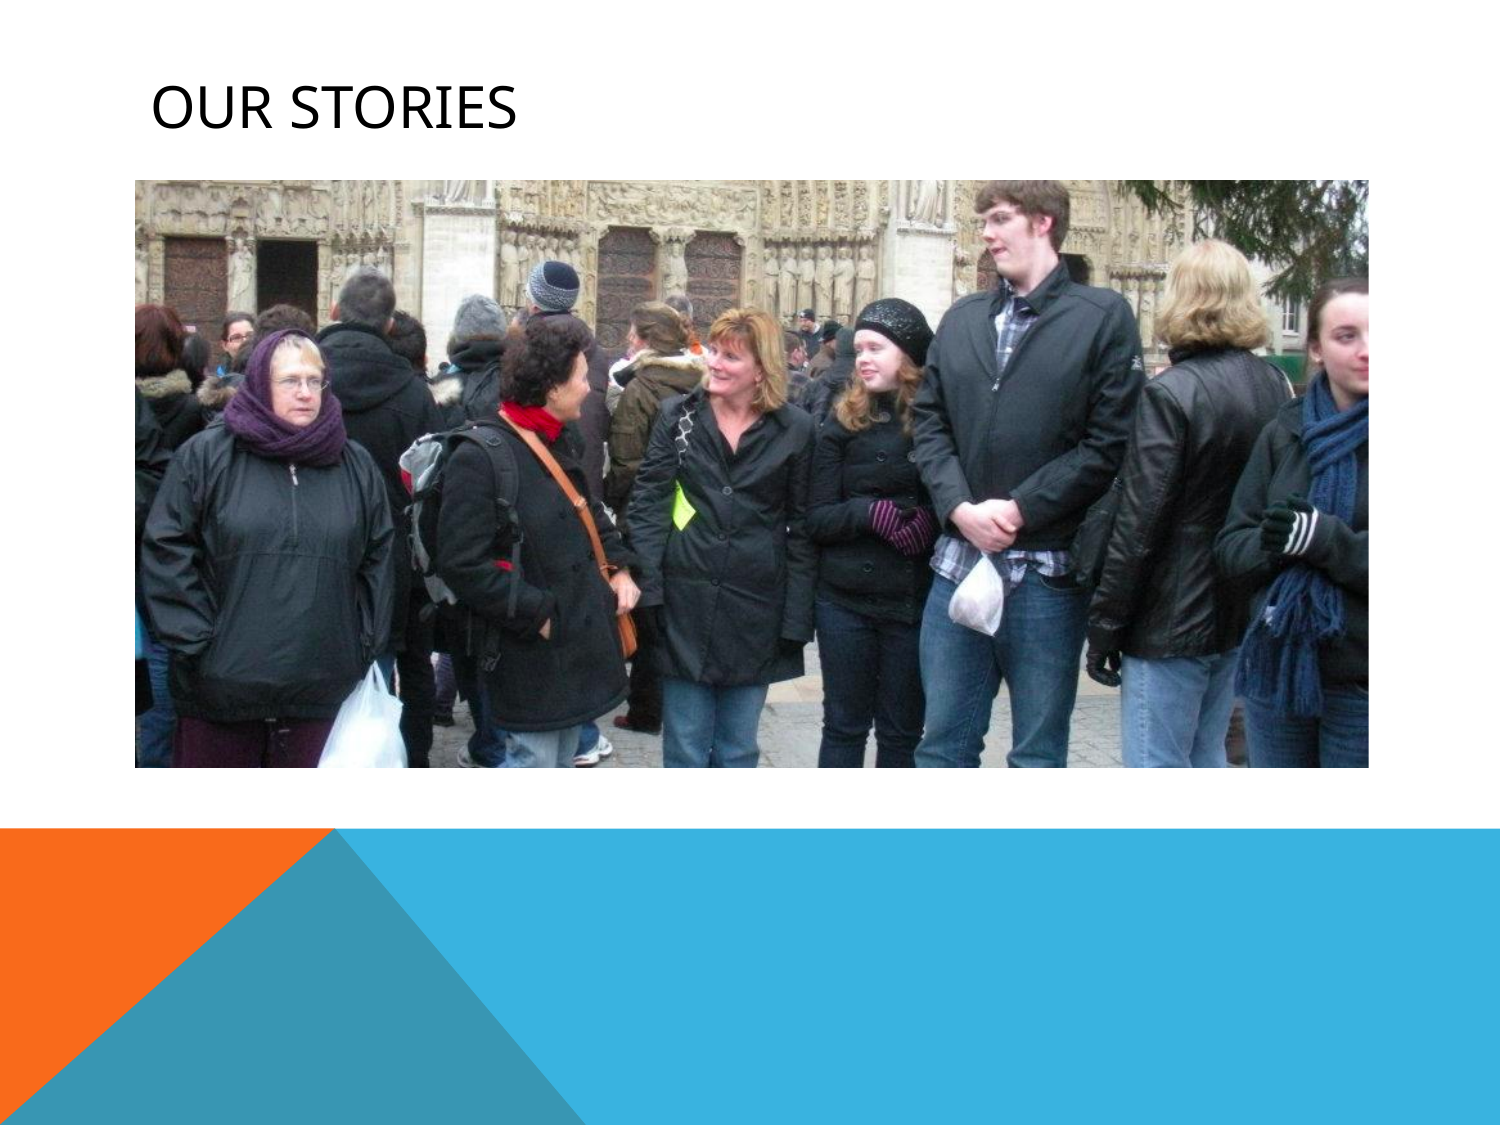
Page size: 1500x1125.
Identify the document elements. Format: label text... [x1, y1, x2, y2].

title Our Stories [135, 60, 1369, 150]
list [134, 180, 1369, 768]
